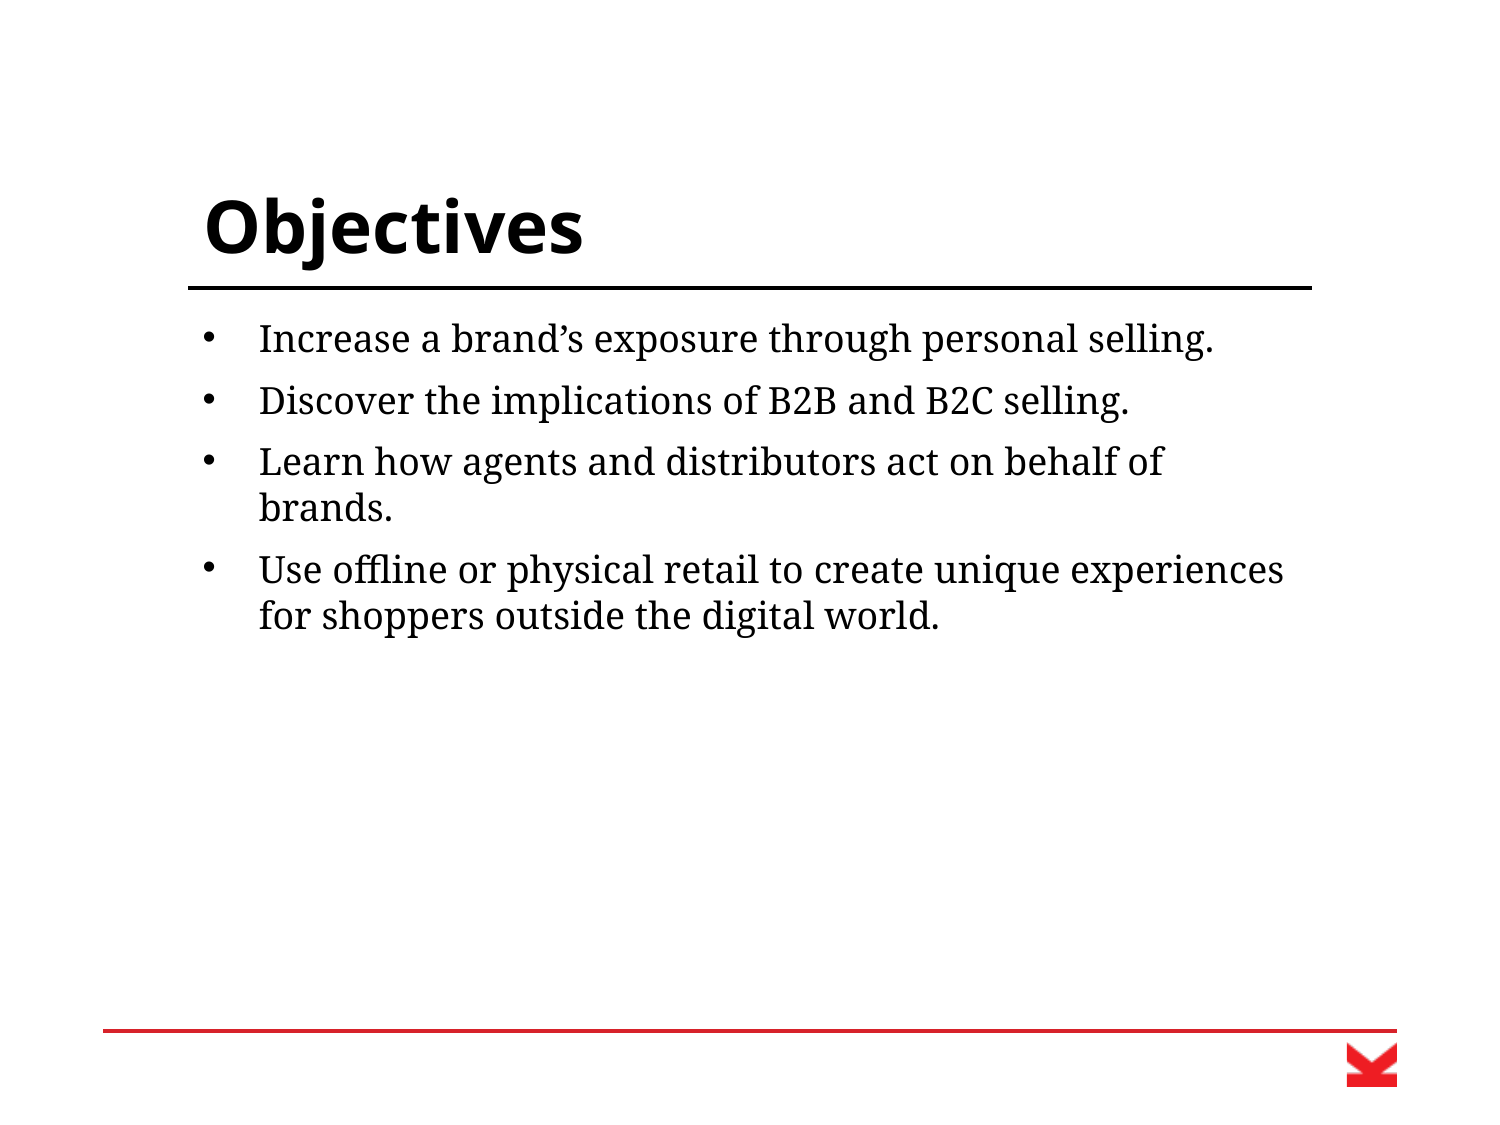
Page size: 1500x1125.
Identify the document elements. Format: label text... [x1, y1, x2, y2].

subtitle Increase a brand’s exposure through personal selling. Discover the implications of B2B and B2C selling. Learn how agents and distributors act on behalf of brands. Use offline or physical retail to create unique experiences for shoppers outside the digital world. [187, 308, 1313, 863]
title Objectives [188, 59, 1312, 278]
